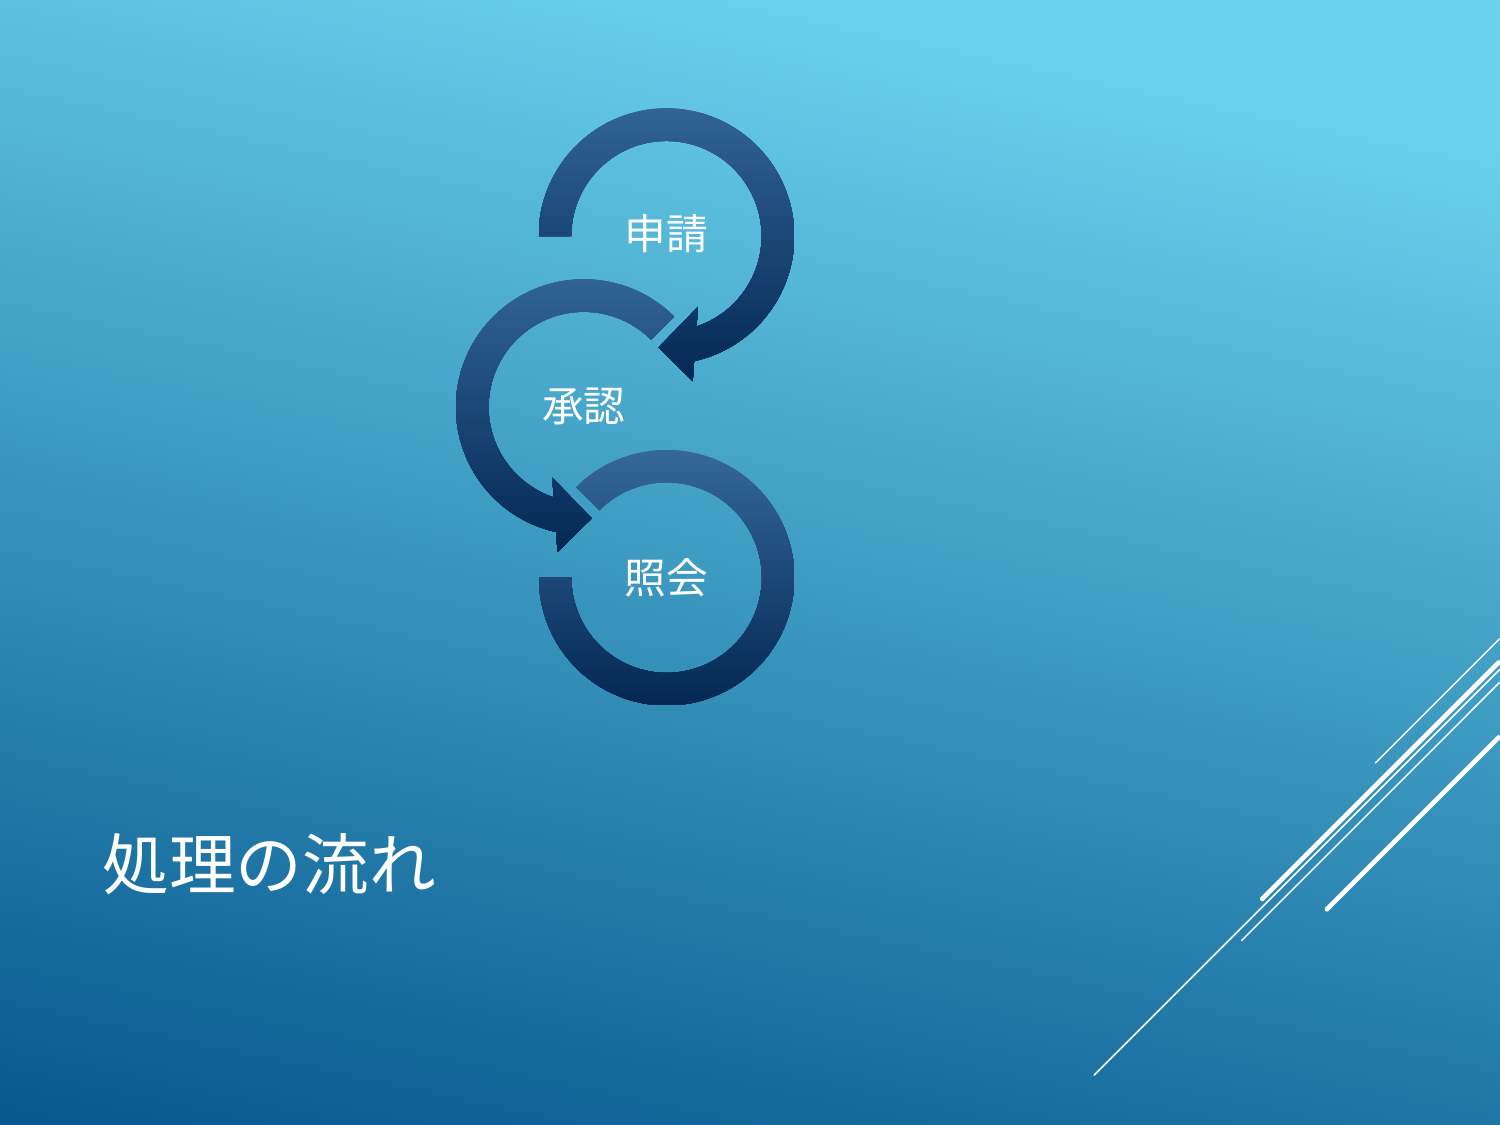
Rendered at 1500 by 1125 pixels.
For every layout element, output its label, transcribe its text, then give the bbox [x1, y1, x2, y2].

title 処理の流れ [87, 737, 1163, 988]
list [87, 87, 1163, 706]
